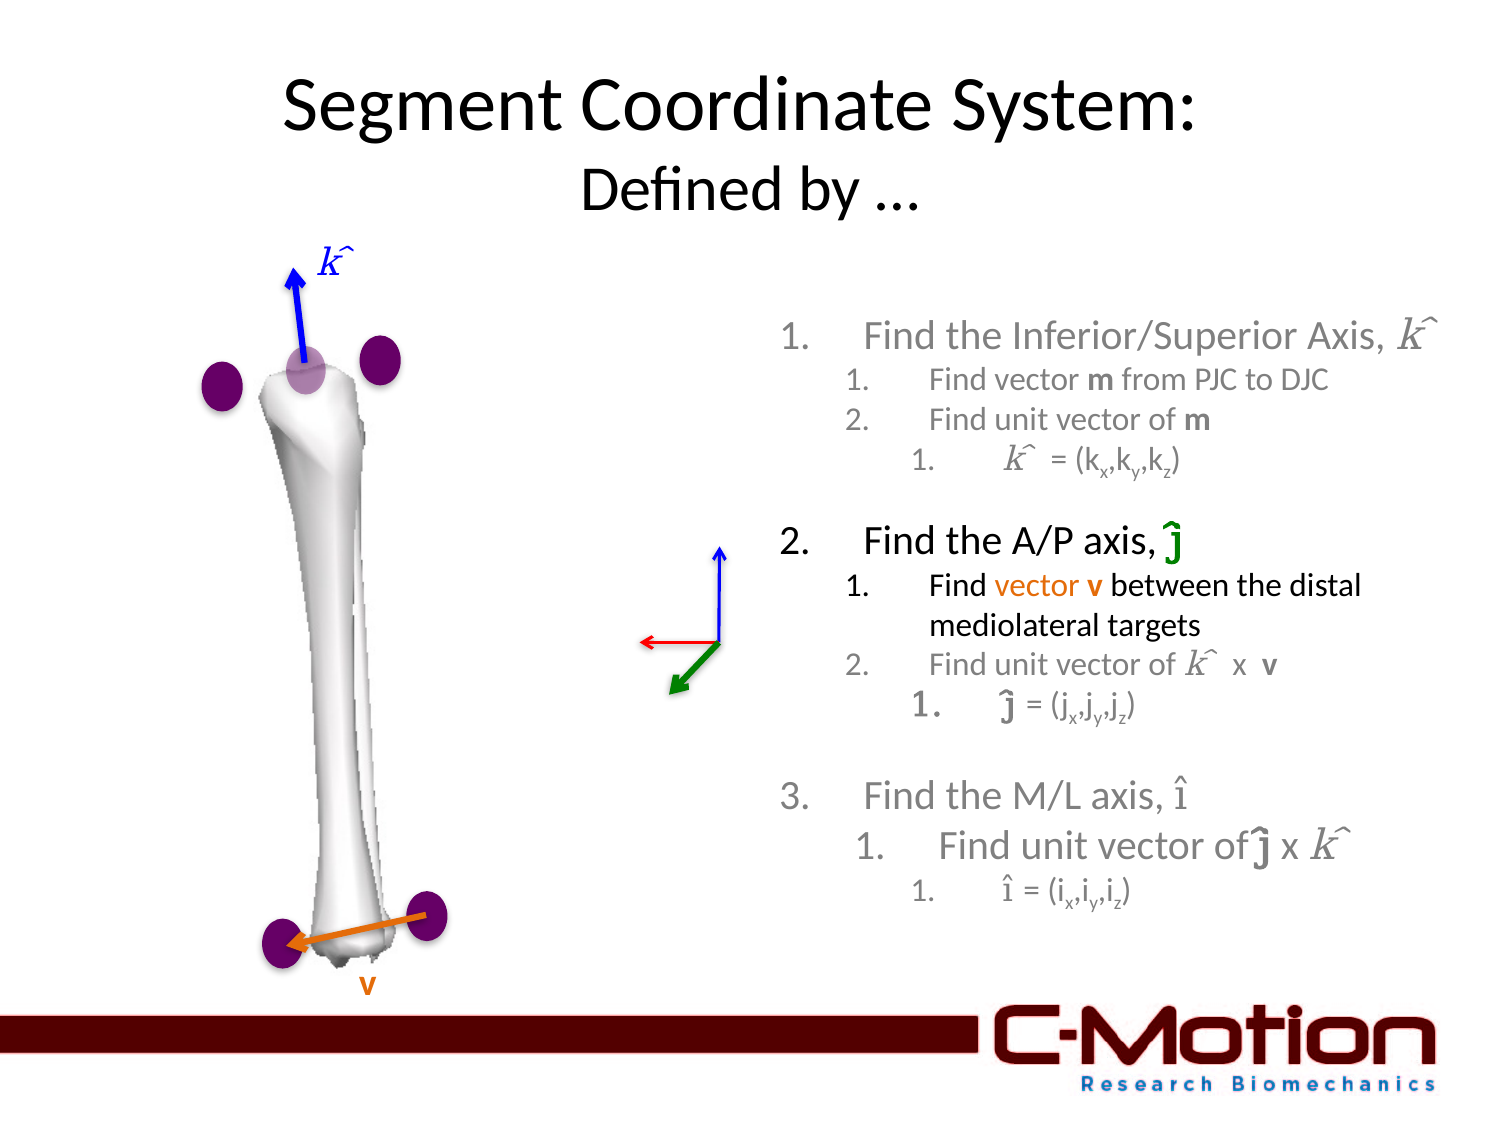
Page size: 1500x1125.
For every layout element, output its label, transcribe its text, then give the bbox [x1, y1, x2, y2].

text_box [285, 914, 427, 947]
picture [0, 357, 1500, 1096]
text_box Segment Coordinate System: Defined by … [74, 45, 1425, 233]
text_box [639, 546, 720, 695]
text_box Find the Inferior/Superior Axis, k ̂ Find vector m from PJC to DJC Find unit vector of m k ̂ = (kx,ky,kz) Find the A/P axis, ĵ Find vector v between the distal mediolateral targets Find unit vector of k ̂ x v ĵ = (jx,jy,jz) Find the M/L axis, î Find unit vector of ĵ x k ̂ î = (ix,iy,iz) [764, 300, 1451, 921]
text_box [311, 346, 323, 355]
text_box k ̂ [301, 230, 366, 290]
text_box v [344, 1006, 392, 1011]
text_box [360, 335, 401, 355]
text_box [201, 361, 243, 412]
